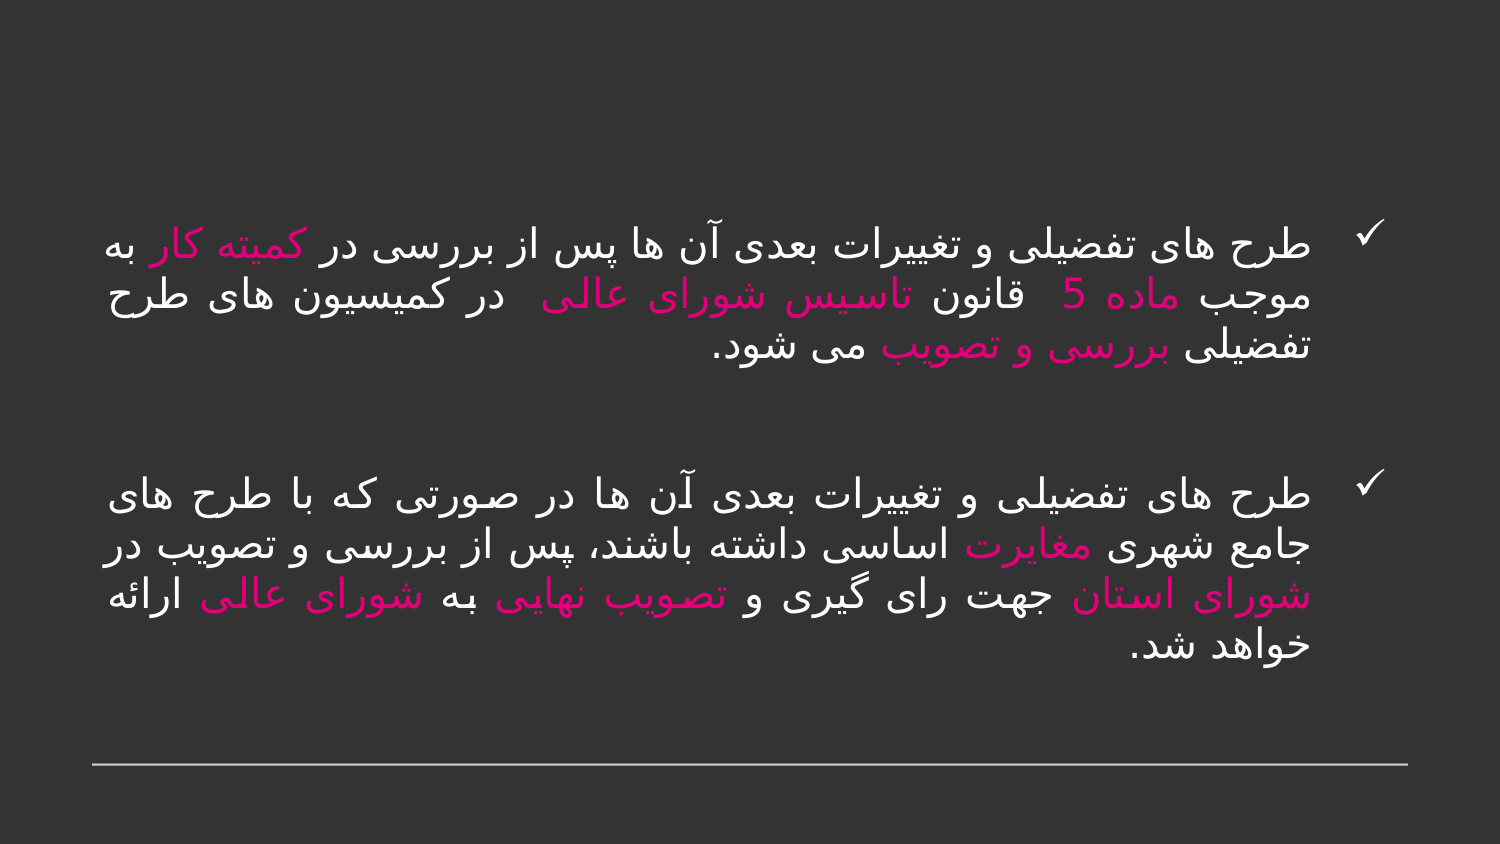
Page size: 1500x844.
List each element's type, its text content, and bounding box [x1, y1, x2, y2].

subtitle طرح های تفضیلی و تغییرات بعدی آن ها پس از بررسی در کمیته کار به موجب ماده 5 قانون تاسیس شورای عالی در کمیسیون های طرح تفضیلی بررسی و تصویب می شود. طرح های تفضیلی و تغییرات بعدی آن ها در صورتی که با طرح های جامع شهری مغایرت اساسی داشته باشند، پس از بررسی و تصویب در شورای استان جهت رای گیری و تصویب نهایی به شورای عالی ارائه خواهد شد. [88, 209, 1403, 578]
picture [92, 752, 1408, 777]
